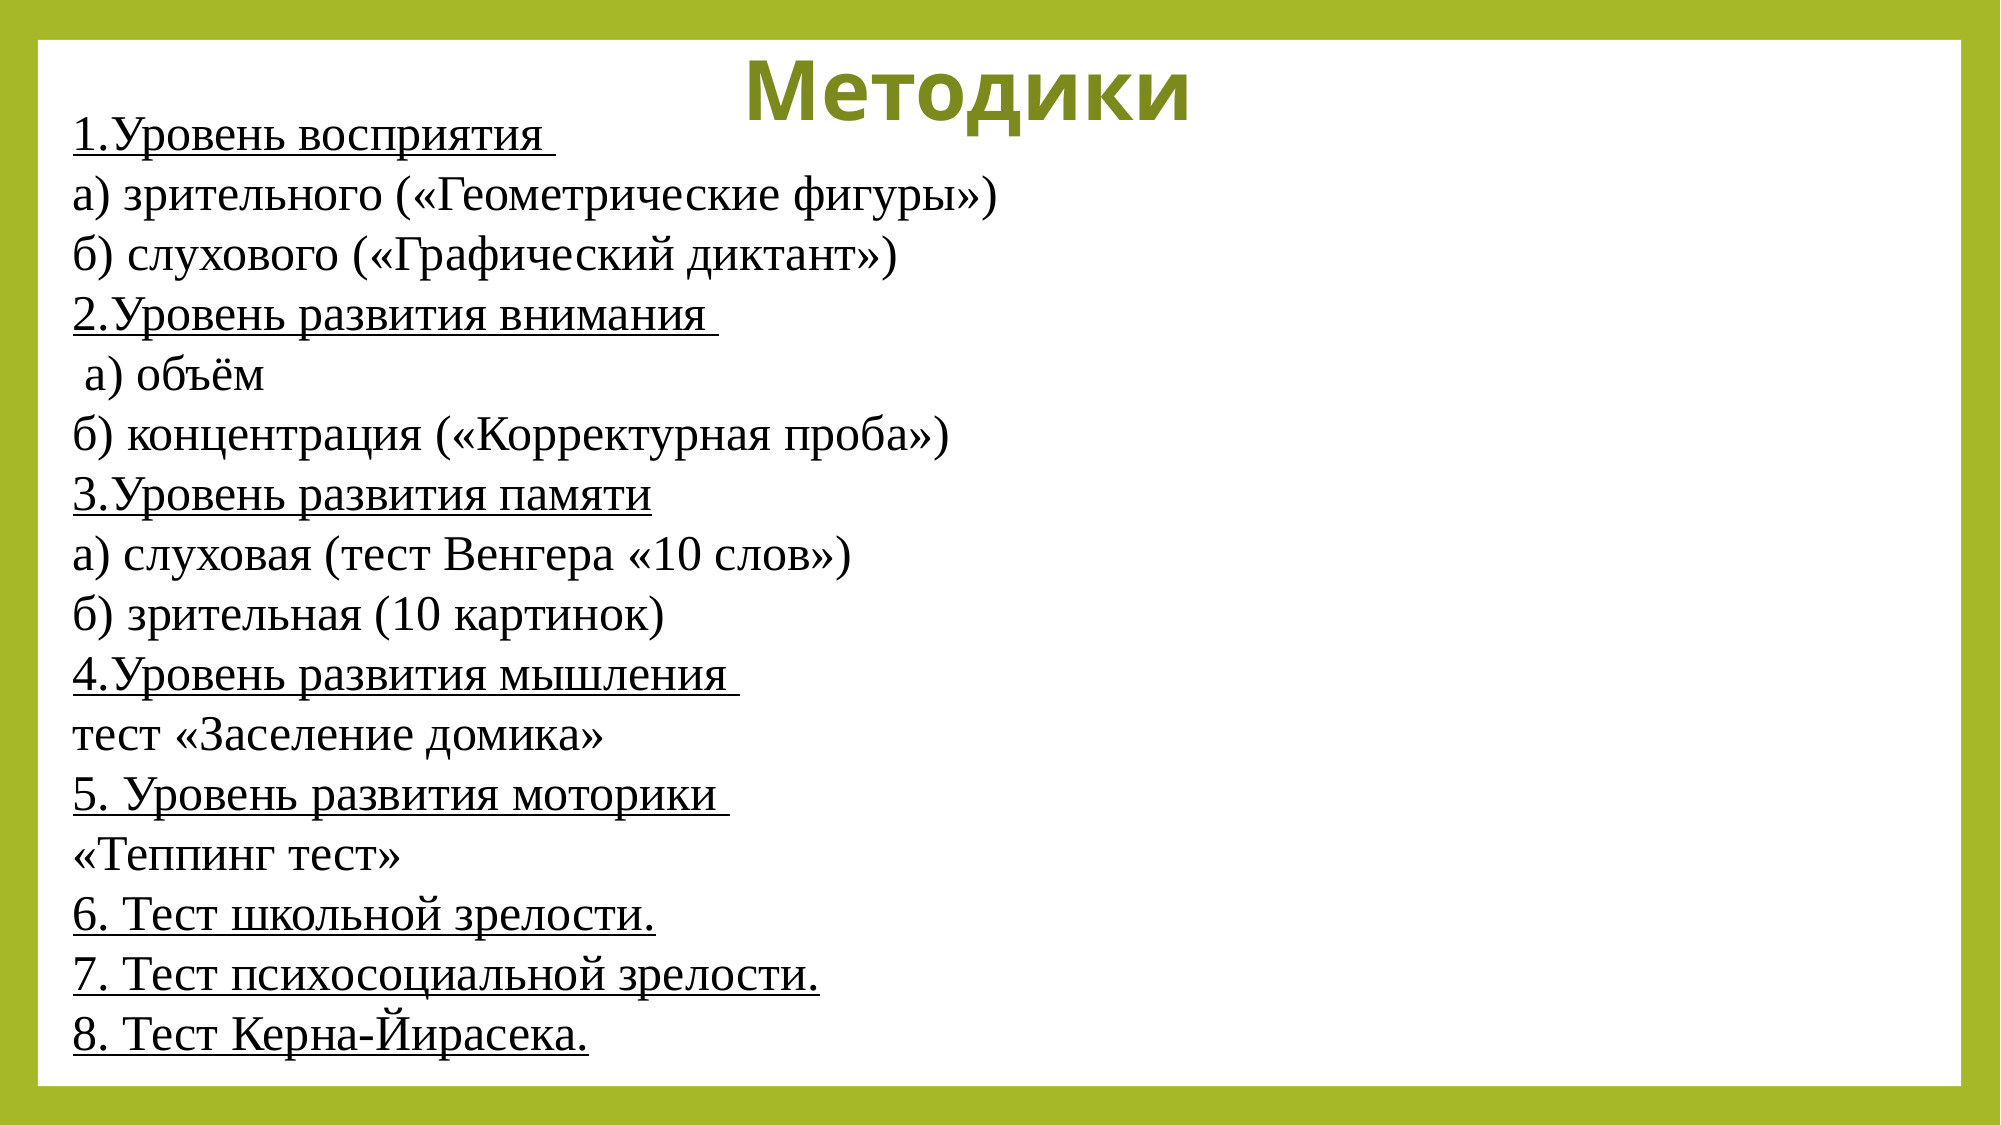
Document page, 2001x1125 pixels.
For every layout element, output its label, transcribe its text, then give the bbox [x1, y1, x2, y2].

list 1.Уровень восприятия а) зрительного («Геометрические фигуры») б) слухового («Графический диктант») 2.Уровень развития внимания а) объём б) концентрация («Корректурная проба») 3.Уровень развития памяти а) слуховая (тест Венгера «10 слов») б) зрительная (10 картинок) 4.Уровень развития мышления тест «Заселение домика» 5. Уровень развития моторики «Теппинг тест» 6. Тест школьной зрелости. 7. Тест психосоциальной зрелости. 8. Тест Керна-Йирасека. [50, 93, 2000, 1101]
title Методики [169, 0, 1790, 93]
